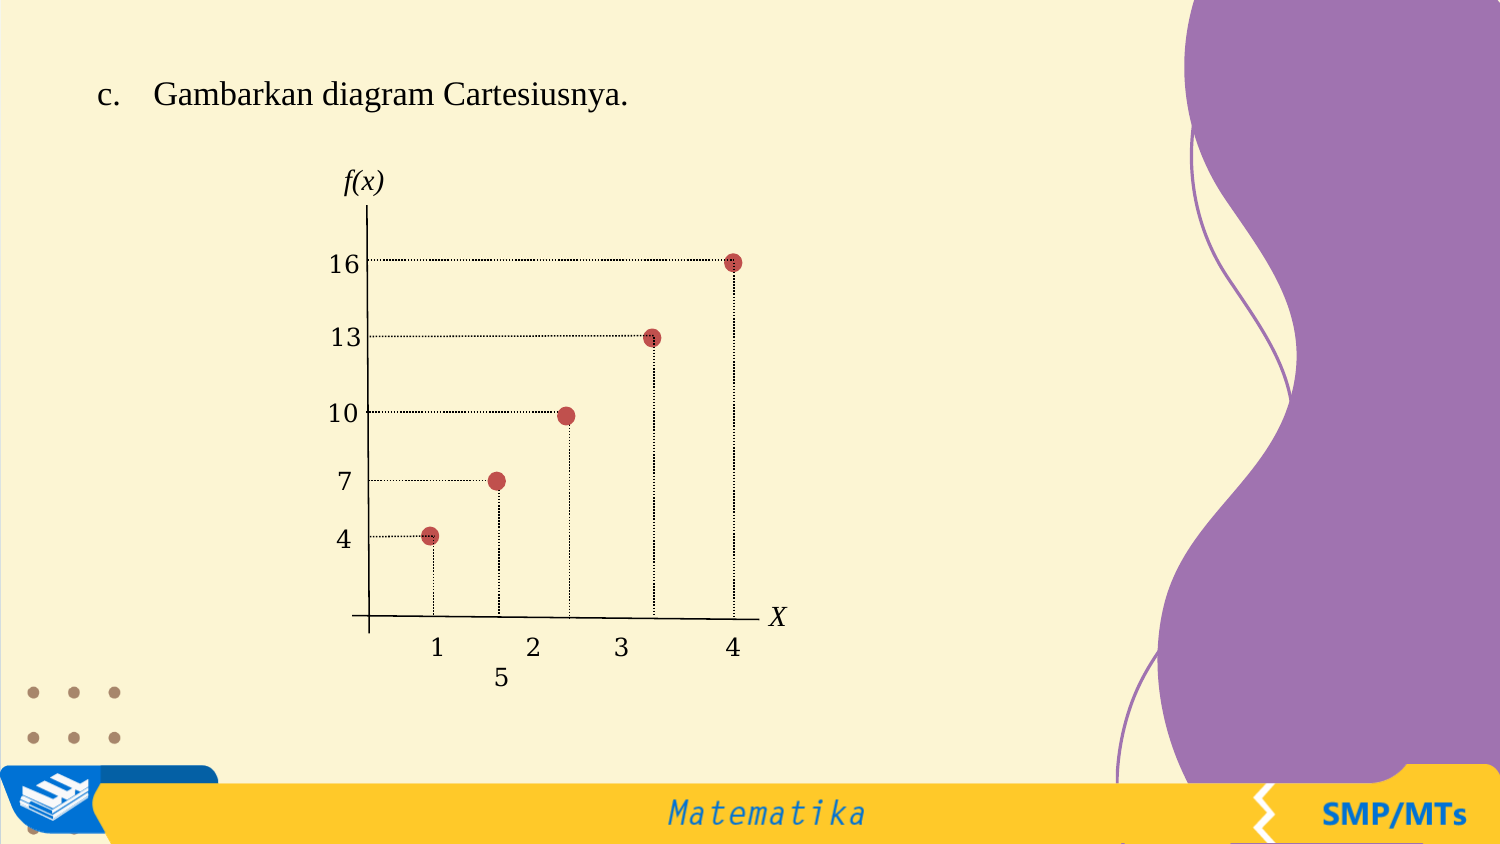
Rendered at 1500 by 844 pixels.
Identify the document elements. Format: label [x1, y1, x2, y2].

text_box [313, 154, 803, 671]
text_box [0, 0, 1500, 844]
